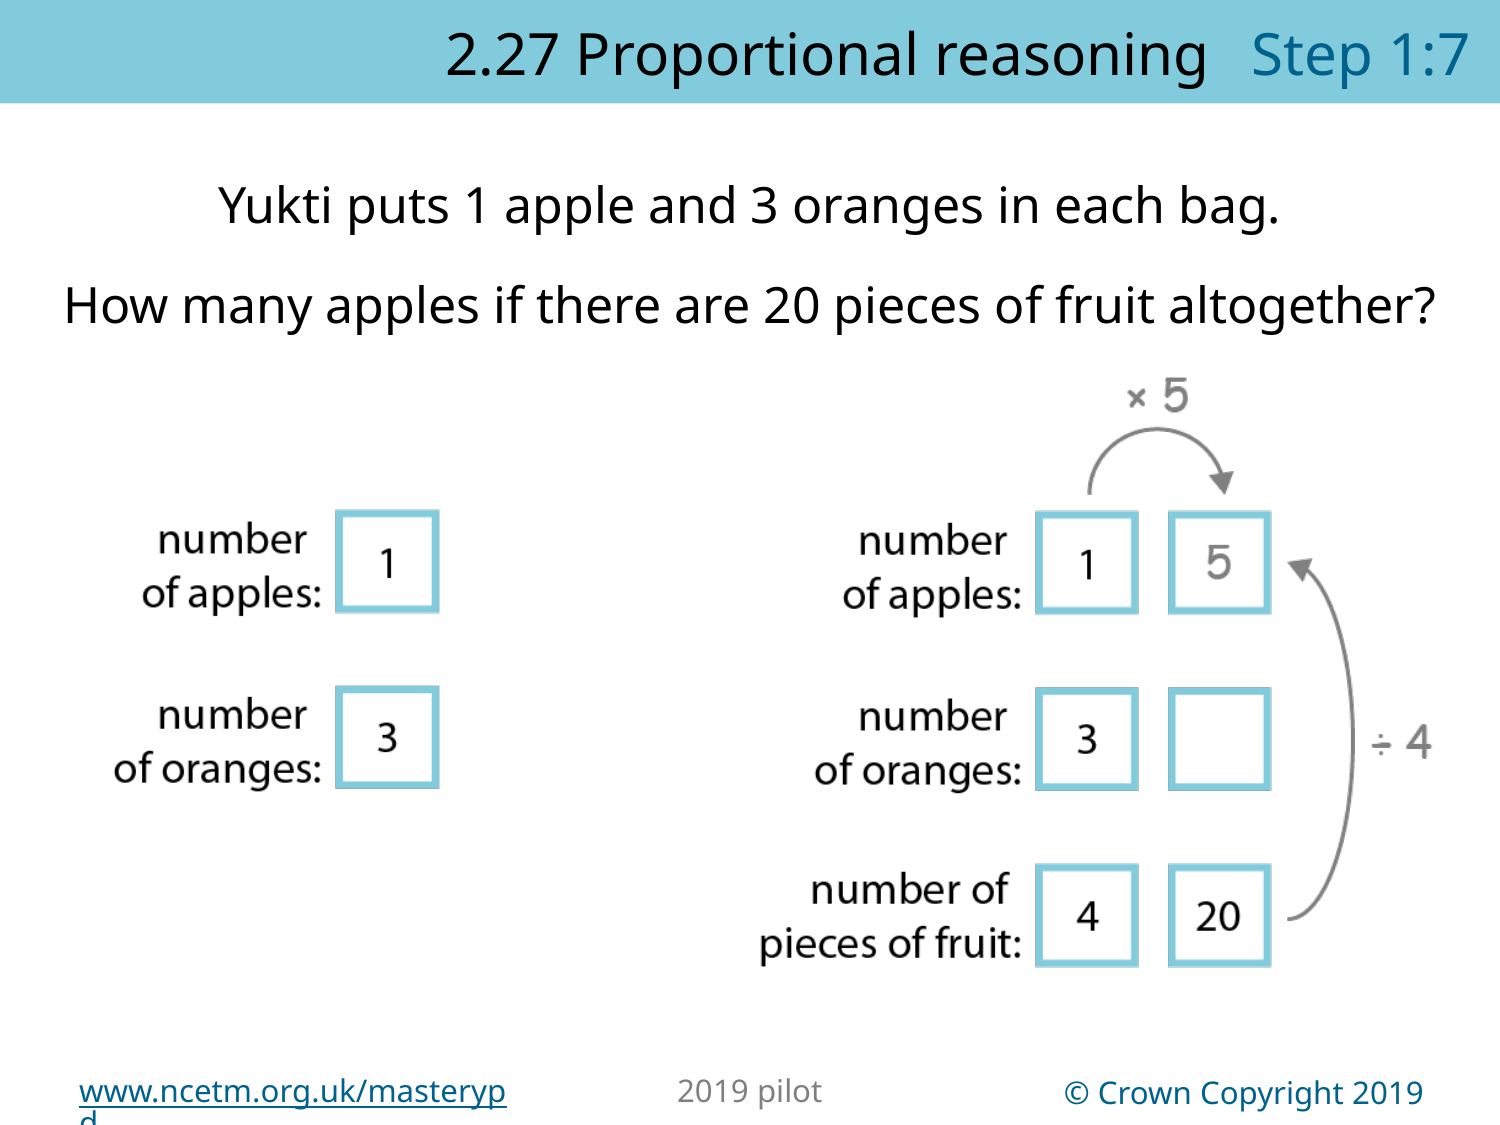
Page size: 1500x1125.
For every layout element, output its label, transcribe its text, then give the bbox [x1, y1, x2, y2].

text_box How many apples if there are 20 pieces of fruit altogether? [48, 265, 1452, 341]
picture [103, 479, 454, 801]
list 2.27 Proportional reasoning Step 1:7 [0, 0, 1500, 104]
picture [702, 373, 1442, 970]
text_box Yukti puts 1 apple and 3 oranges in each bag. [203, 165, 1297, 241]
